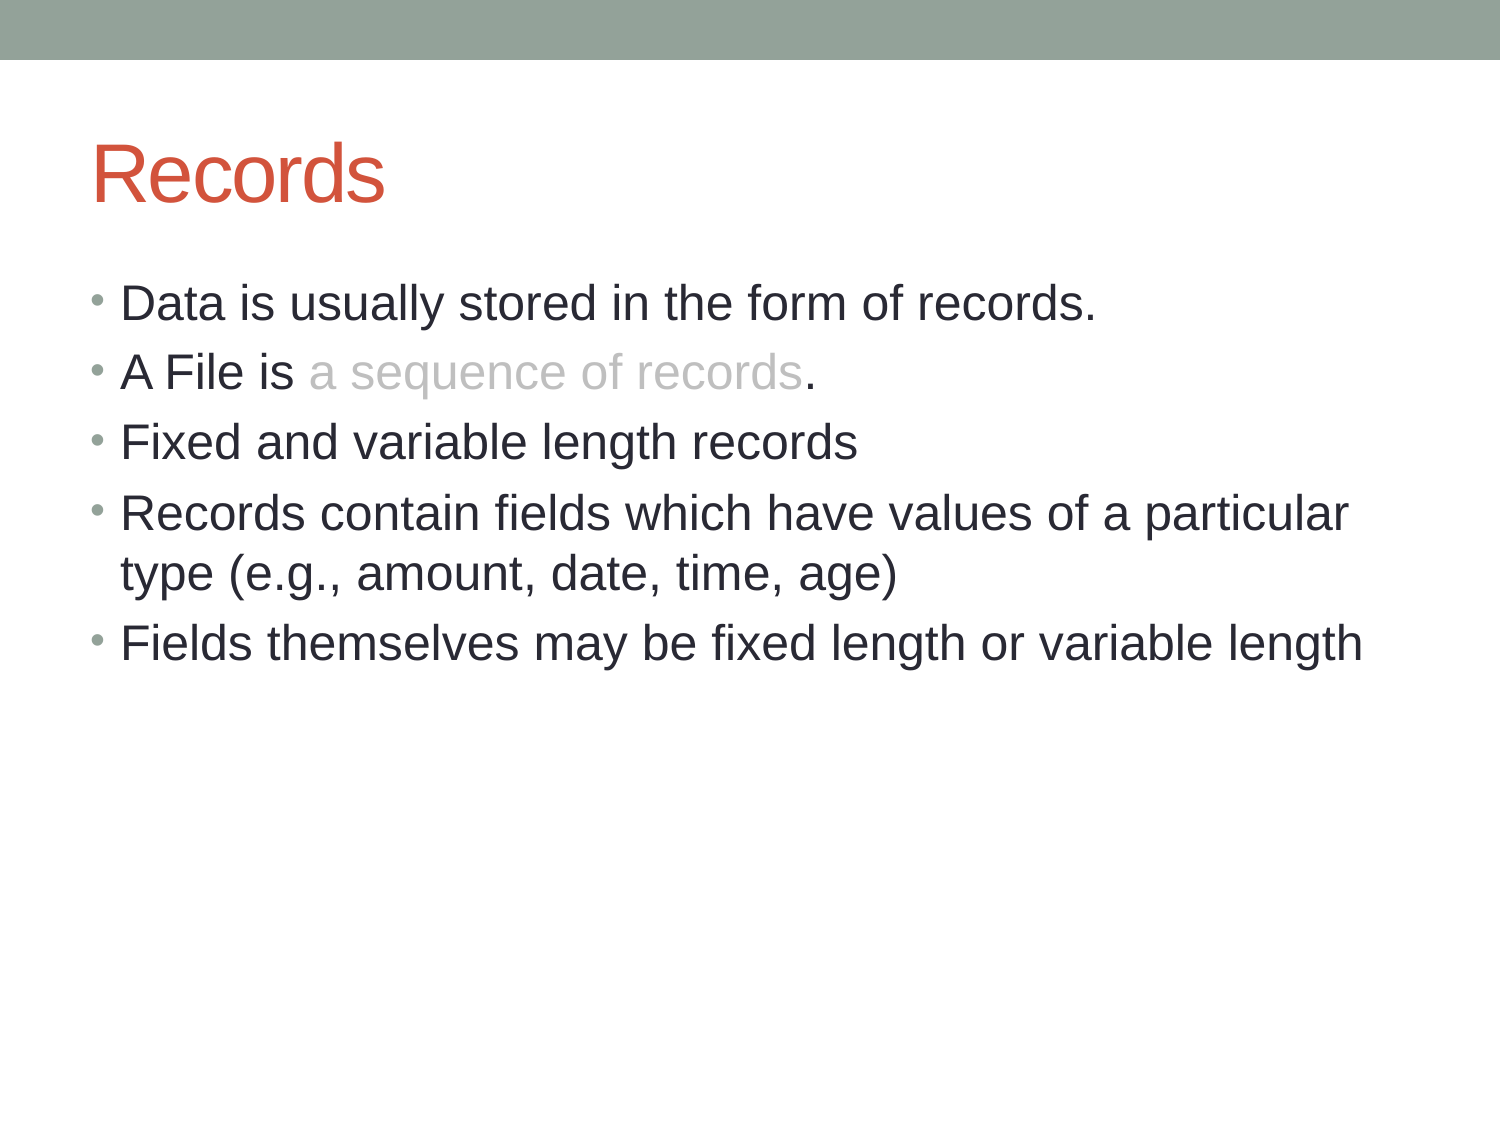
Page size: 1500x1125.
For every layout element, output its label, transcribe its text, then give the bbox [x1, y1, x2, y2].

list Data is usually stored in the form of records. A File is a sequence of records. Fixed and variable length records Records contain fields which have values of a particular type (e.g., amount, date, time, age) Fields themselves may be fixed length or variable length [75, 262, 1425, 1063]
title Records [75, 87, 1425, 250]
